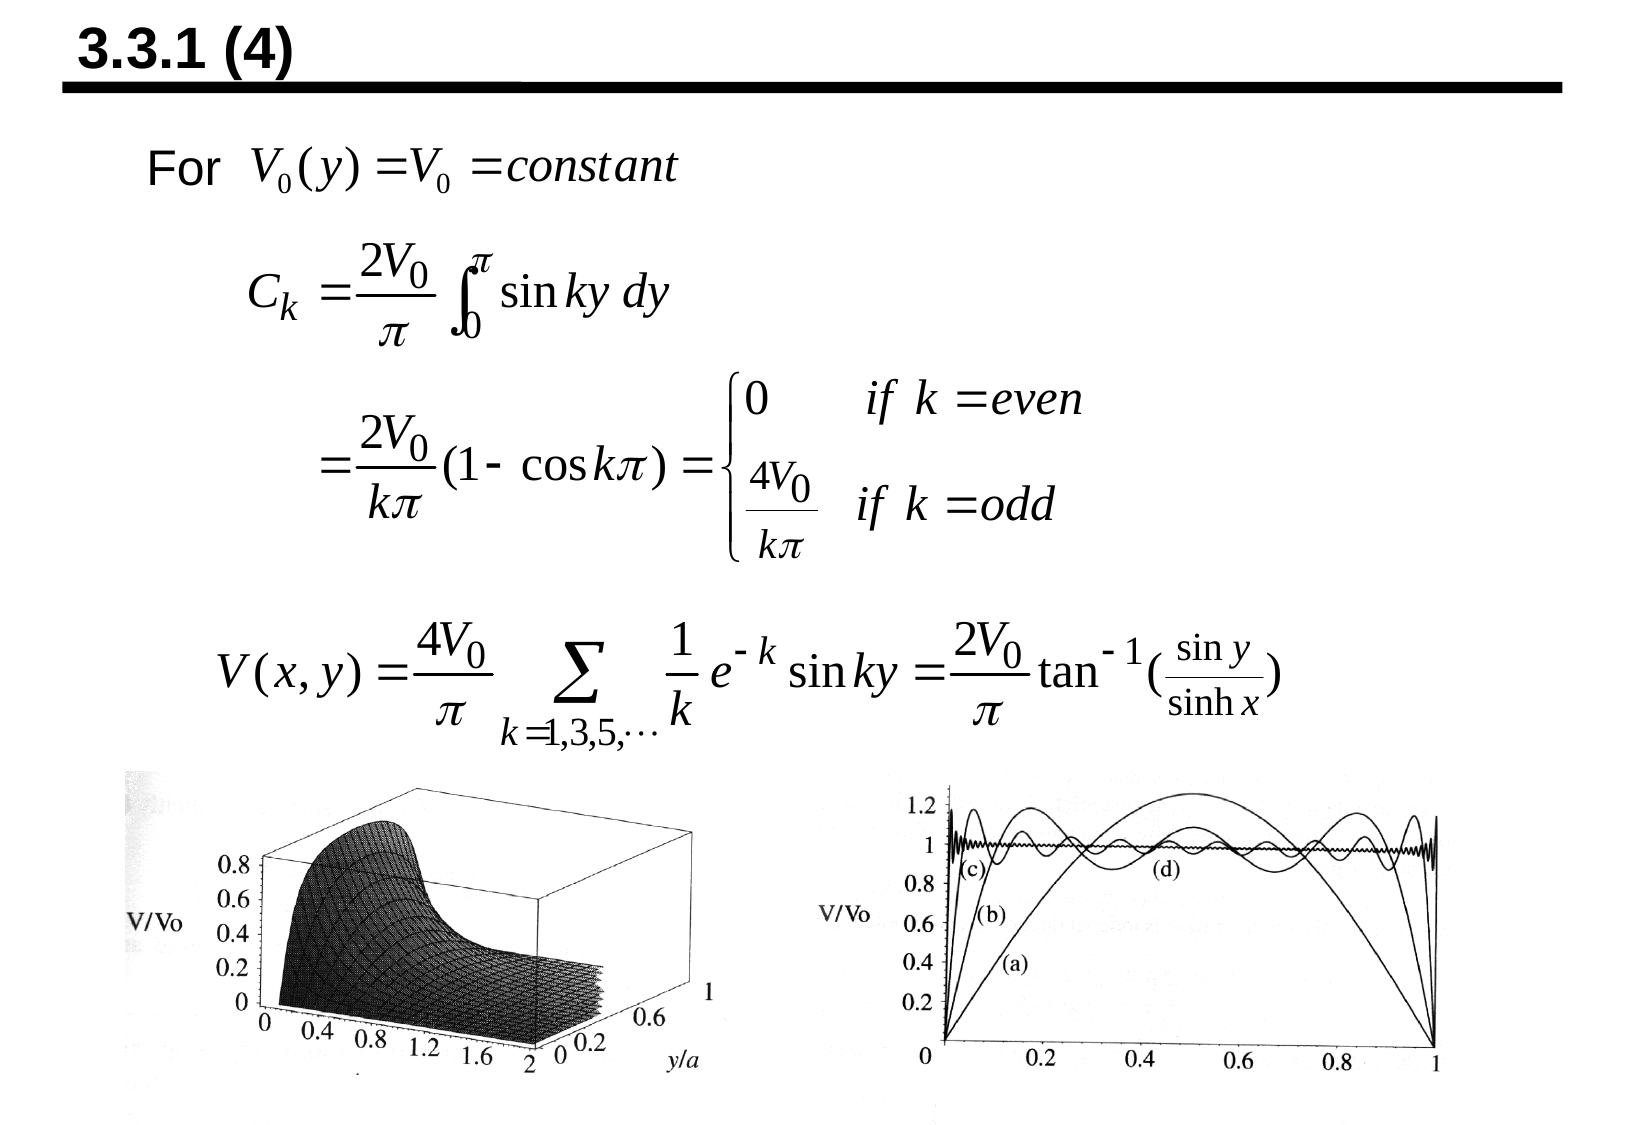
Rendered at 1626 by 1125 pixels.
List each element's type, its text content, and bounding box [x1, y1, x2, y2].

picture [124, 771, 738, 1125]
text_box 3.3.1 (4) [62, 2, 311, 88]
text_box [124, 124, 684, 208]
picture [812, 768, 1463, 1125]
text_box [244, 231, 1089, 570]
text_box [216, 611, 1286, 759]
